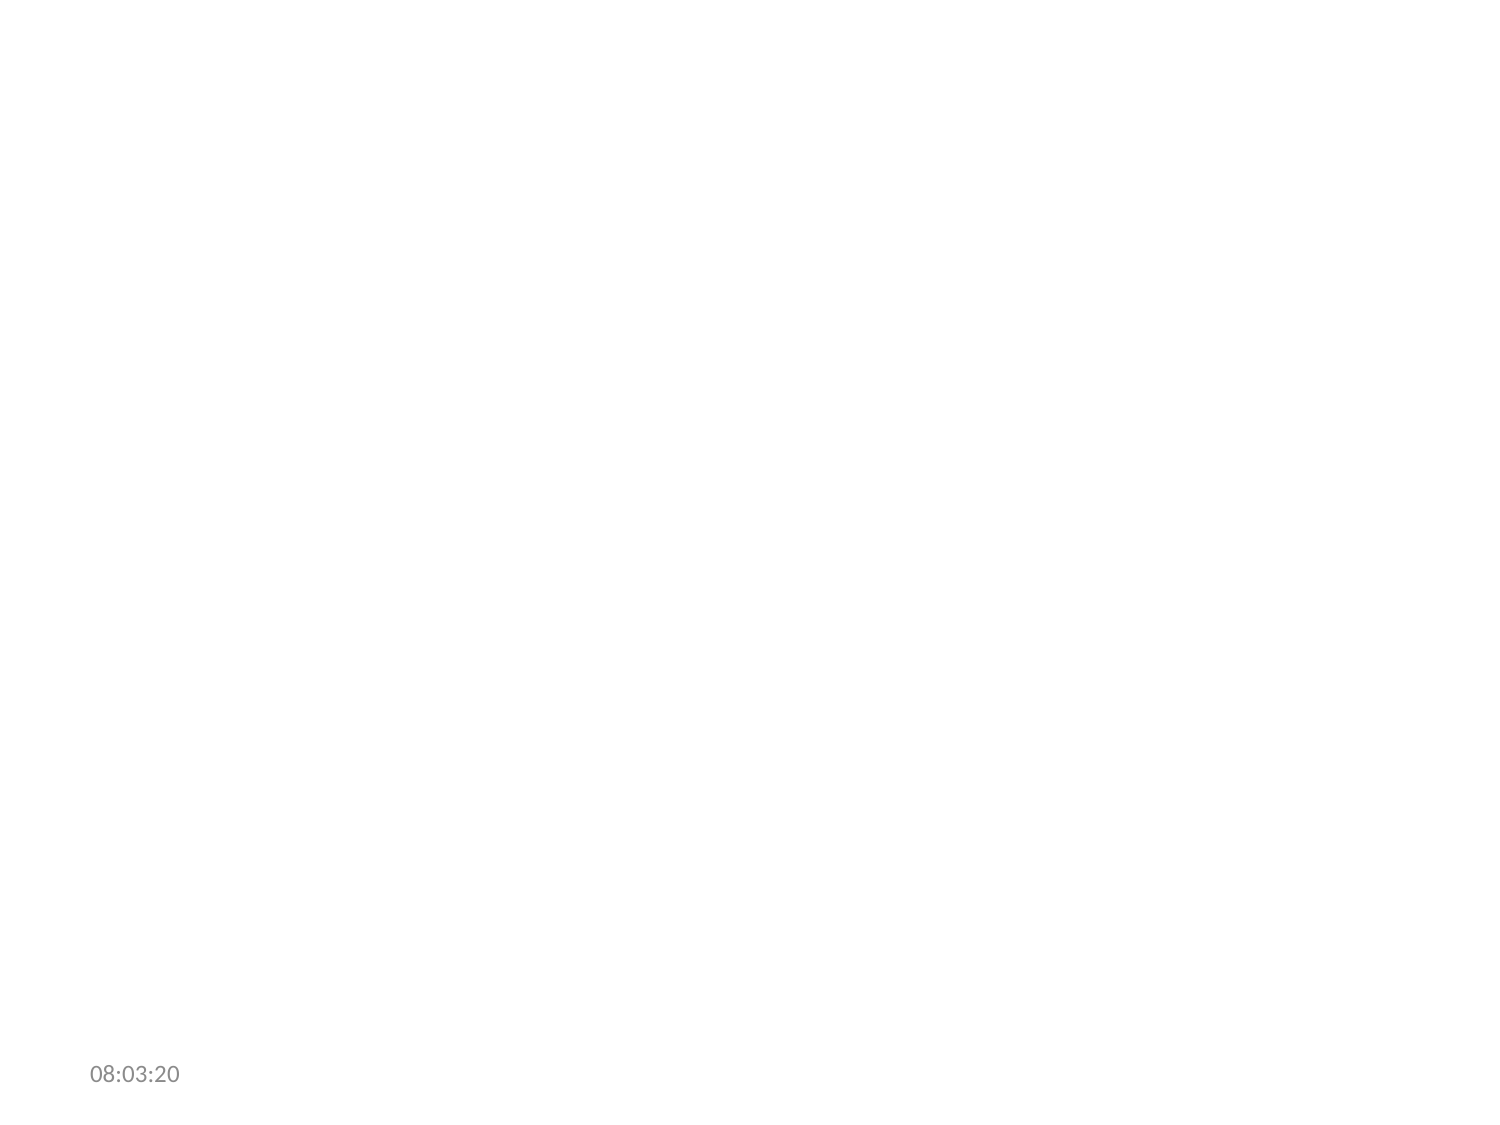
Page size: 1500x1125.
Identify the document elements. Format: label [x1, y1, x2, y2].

slide_number [75, 1042, 425, 1103]
